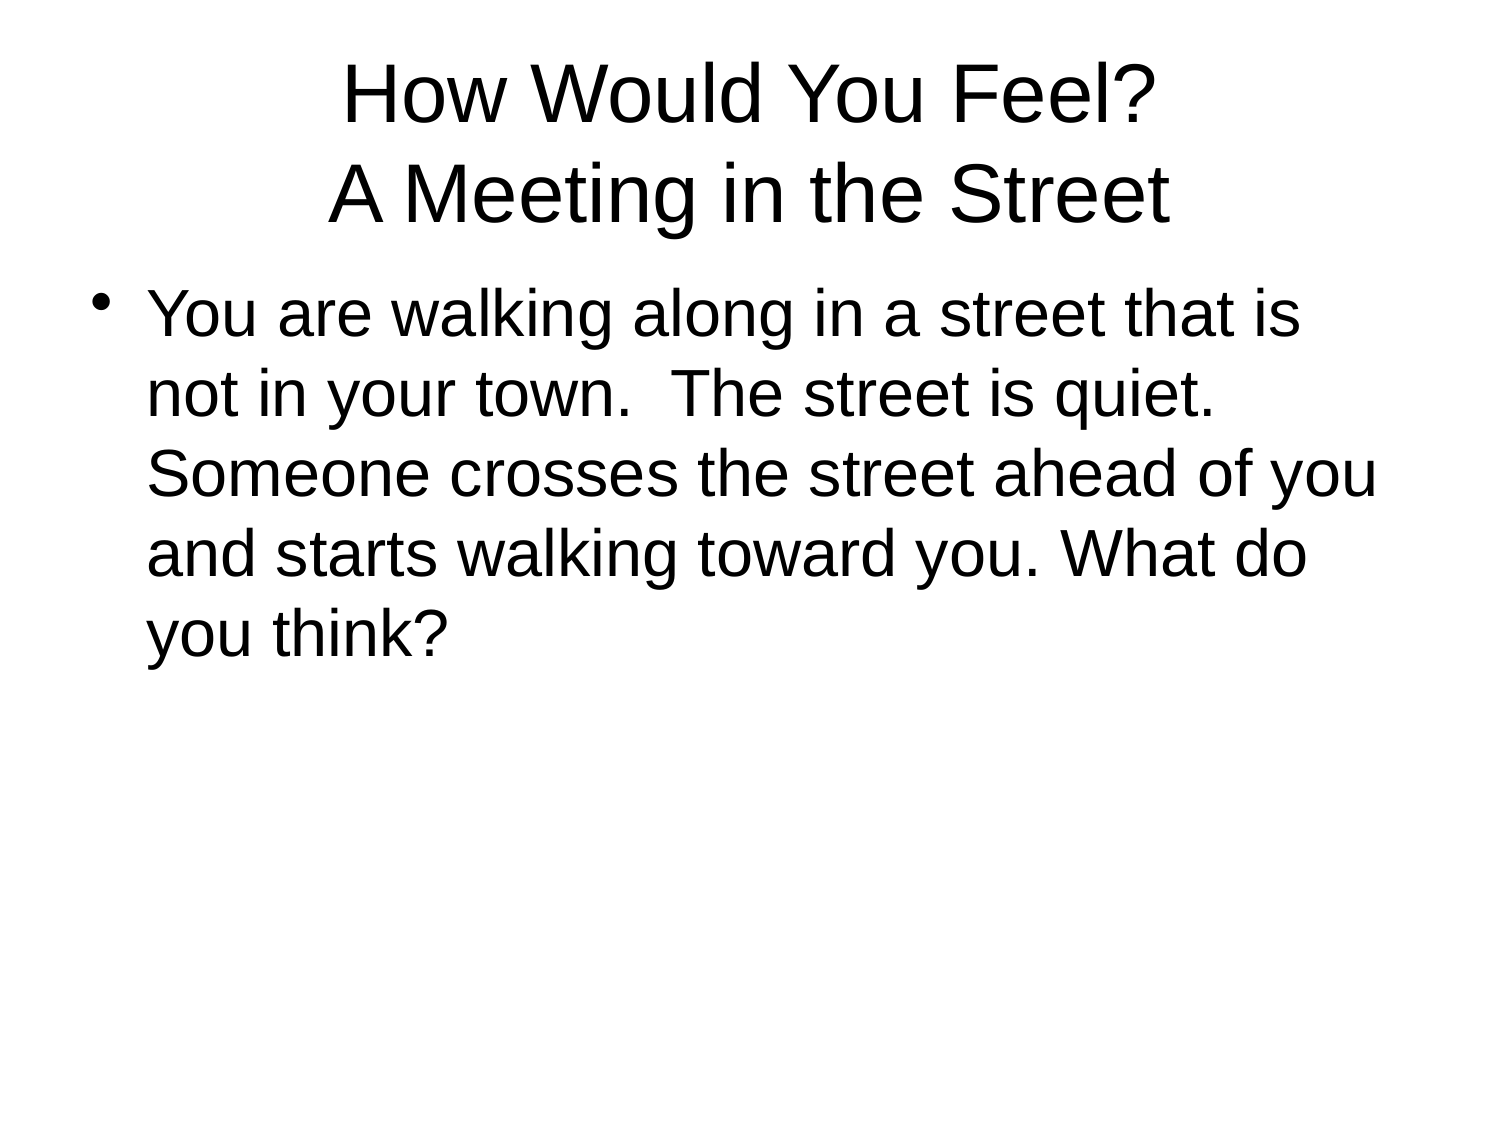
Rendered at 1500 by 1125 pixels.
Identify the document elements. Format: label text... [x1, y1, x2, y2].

title How Would You Feel? A Meeting in the Street [74, 44, 1426, 233]
list You are walking along in a street that is not in your town. The street is quiet. Someone crosses the street ahead of you and starts walking toward you. What do you think? [74, 262, 1426, 1006]
